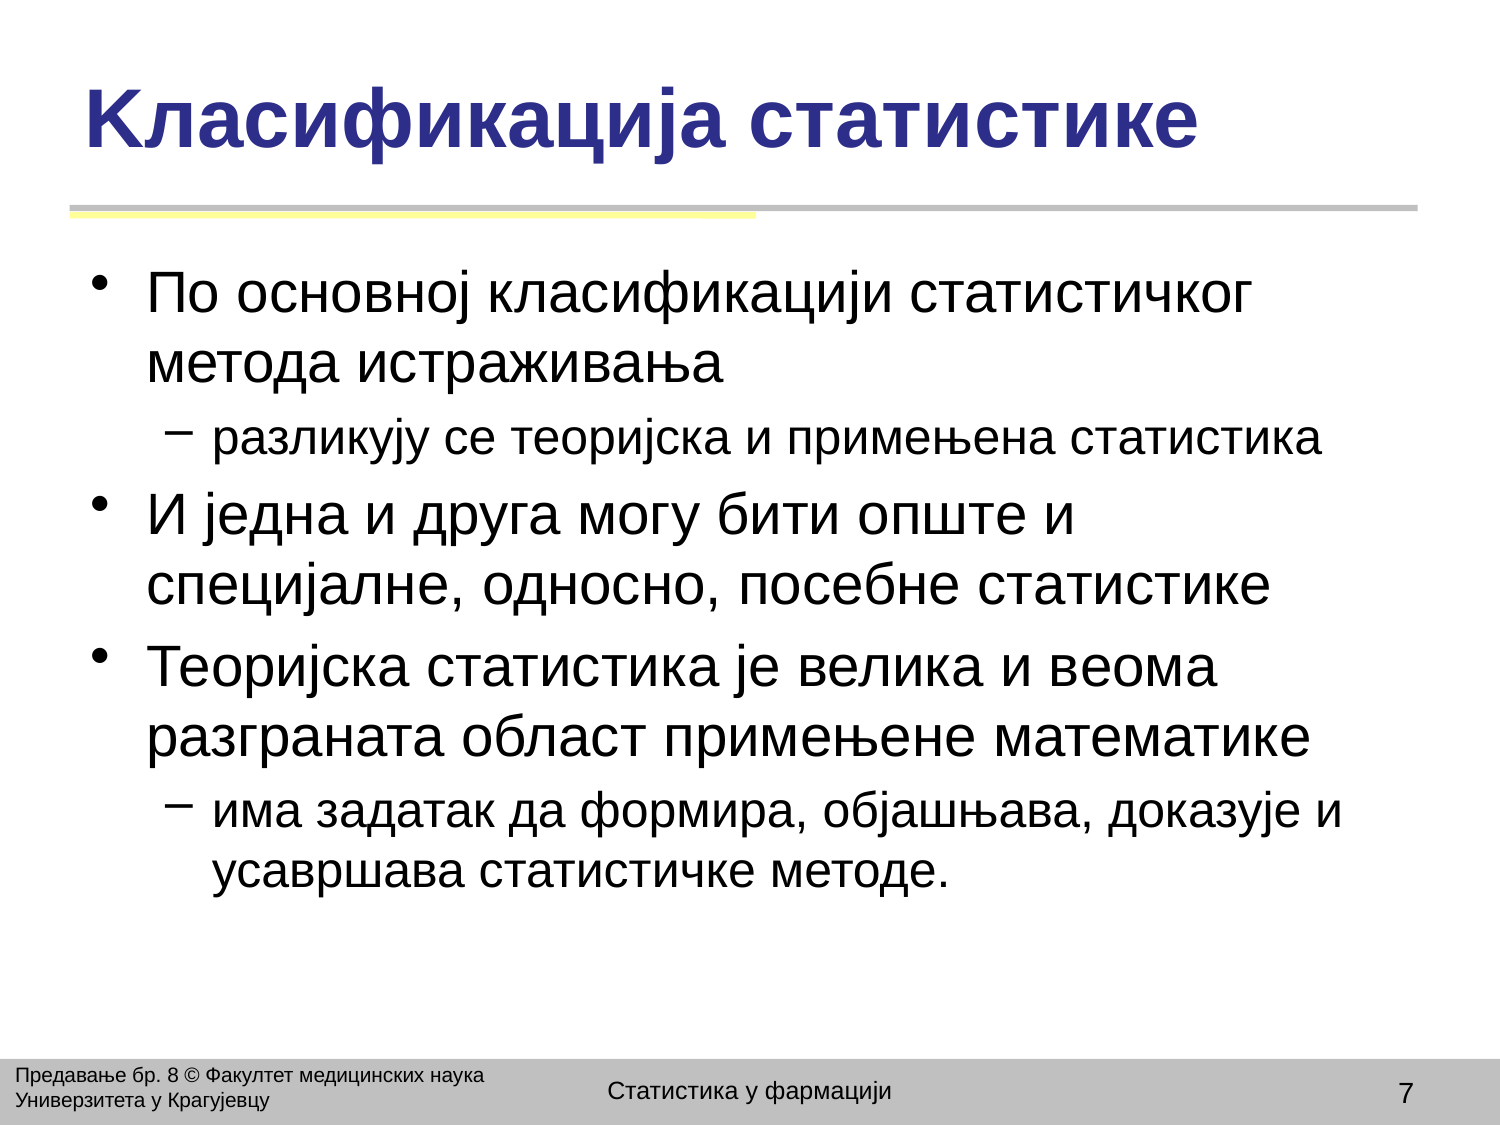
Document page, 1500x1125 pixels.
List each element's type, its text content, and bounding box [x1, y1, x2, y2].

footer Статистика у фармацији [512, 1066, 988, 1125]
title Kласификација статистике [69, 19, 1426, 208]
slide_number Предавање бр. 8 © Факултет медицинских наука Универзитета у Крагујевцу [0, 1053, 631, 1108]
list По основној класификацији статистичког метода истраживања разликују се теоријска и примењена статистика И једна и друга могу бити опште и специјалне, односно, посебне статистике Теоријска статистика је велика и веома разграната област примењене математике има задатак да формира, објашњава, доказује и усавршава статистичке методе. [74, 246, 1426, 1023]
slide_number 7 [1079, 1066, 1430, 1125]
